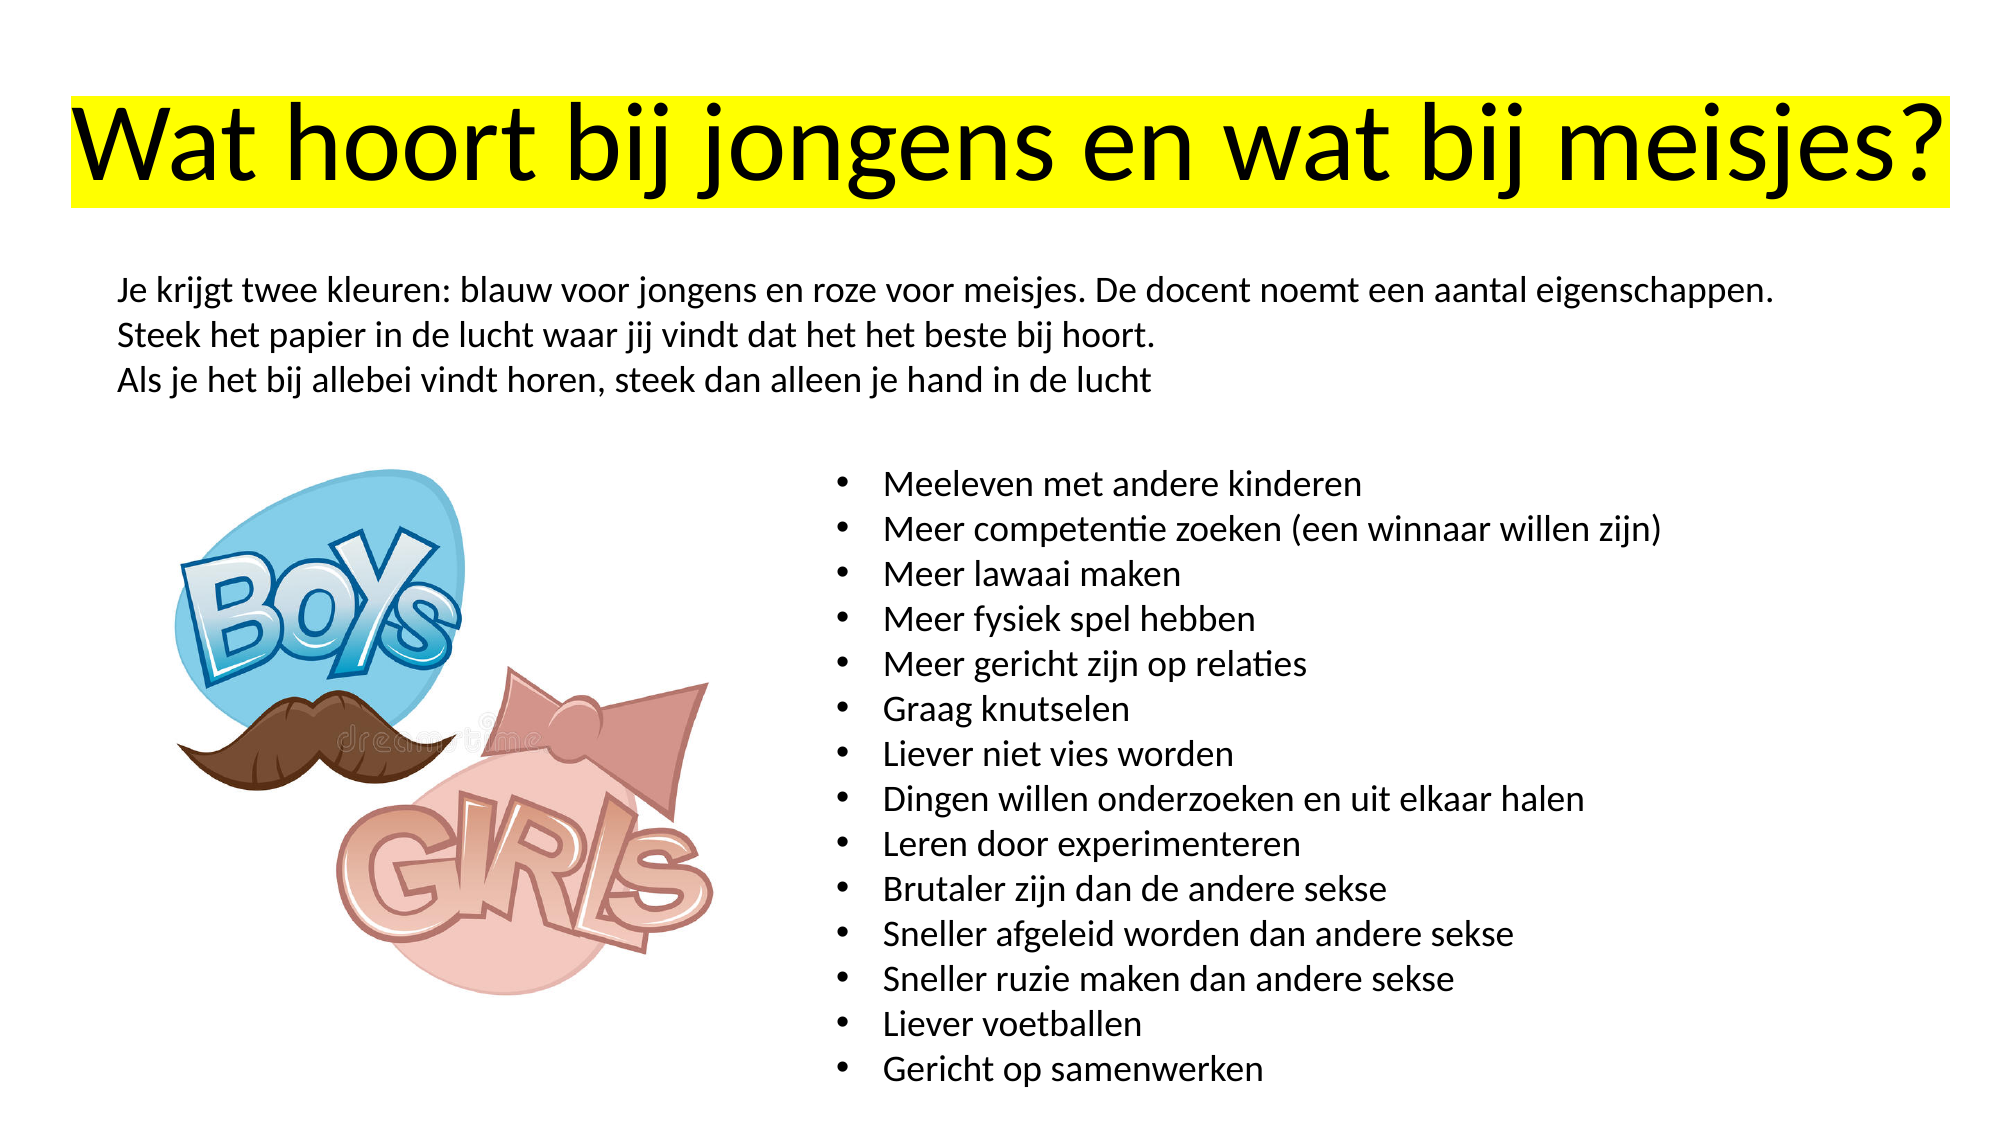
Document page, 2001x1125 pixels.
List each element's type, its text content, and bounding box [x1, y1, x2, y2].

text_box Meeleven met andere kinderen Meer competentie zoeken (een winnaar willen zijn) Meer lawaai maken Meer fysiek spel hebben Meer gericht zijn op relaties Graag knutselen Liever niet vies worden Dingen willen onderzoeken en uit elkaar halen Leren door experimenteren Brutaler zijn dan de andere sekse Sneller afgeleid worden dan andere sekse Sneller ruzie maken dan andere sekse Liever voetballen Gericht op samenwerken [821, 451, 1678, 1097]
text_box Wat hoort bij jongens en wat bij meisjes? [56, 60, 1966, 211]
text_box Je krijgt twee kleuren: blauw voor jongens en roze voor meisjes. De docent noemt een aantal eigenschappen. Steek het papier in de lucht waar jij vindt dat het het beste bij hoort. Als je het bij allebei vindt horen, steek dan alleen je hand in de lucht [102, 258, 1800, 408]
picture [166, 455, 721, 1009]
